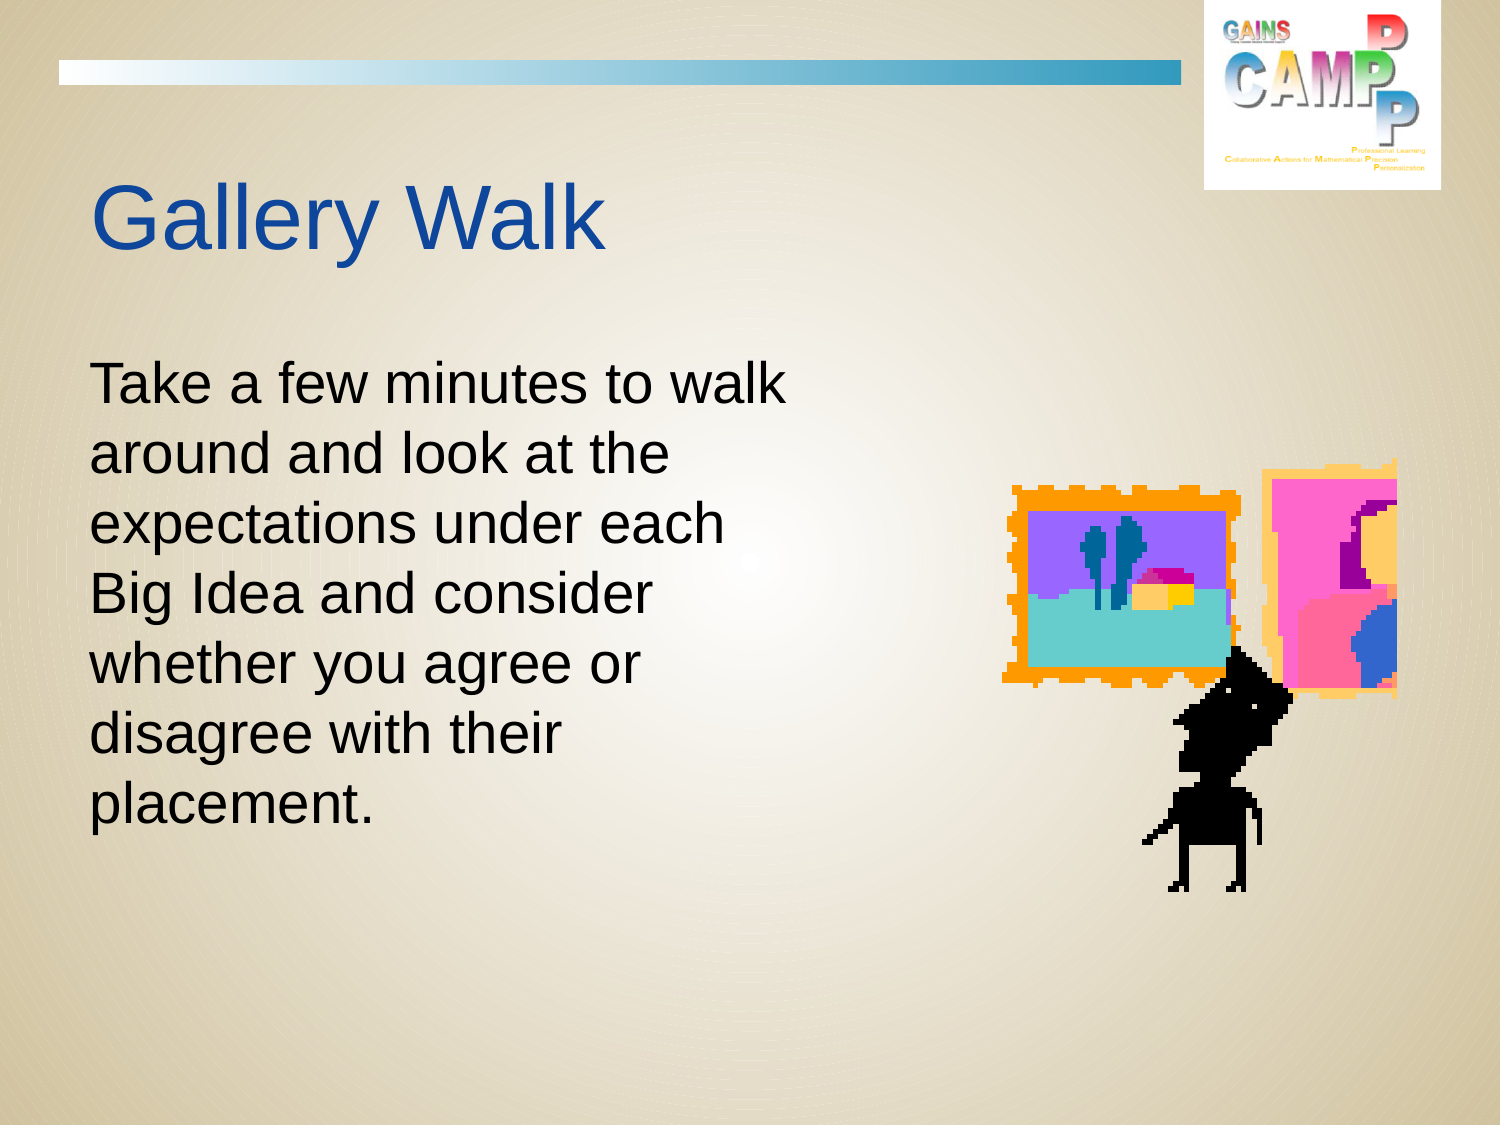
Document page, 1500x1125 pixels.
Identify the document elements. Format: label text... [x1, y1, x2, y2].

picture [949, 412, 1451, 913]
text_box Take a few minutes to walk around and look at the expectations under each Big Idea and consider whether you agree or disagree with their placement. [74, 337, 838, 1122]
title Gallery Walk [74, 124, 1426, 301]
picture [1204, 0, 1442, 190]
